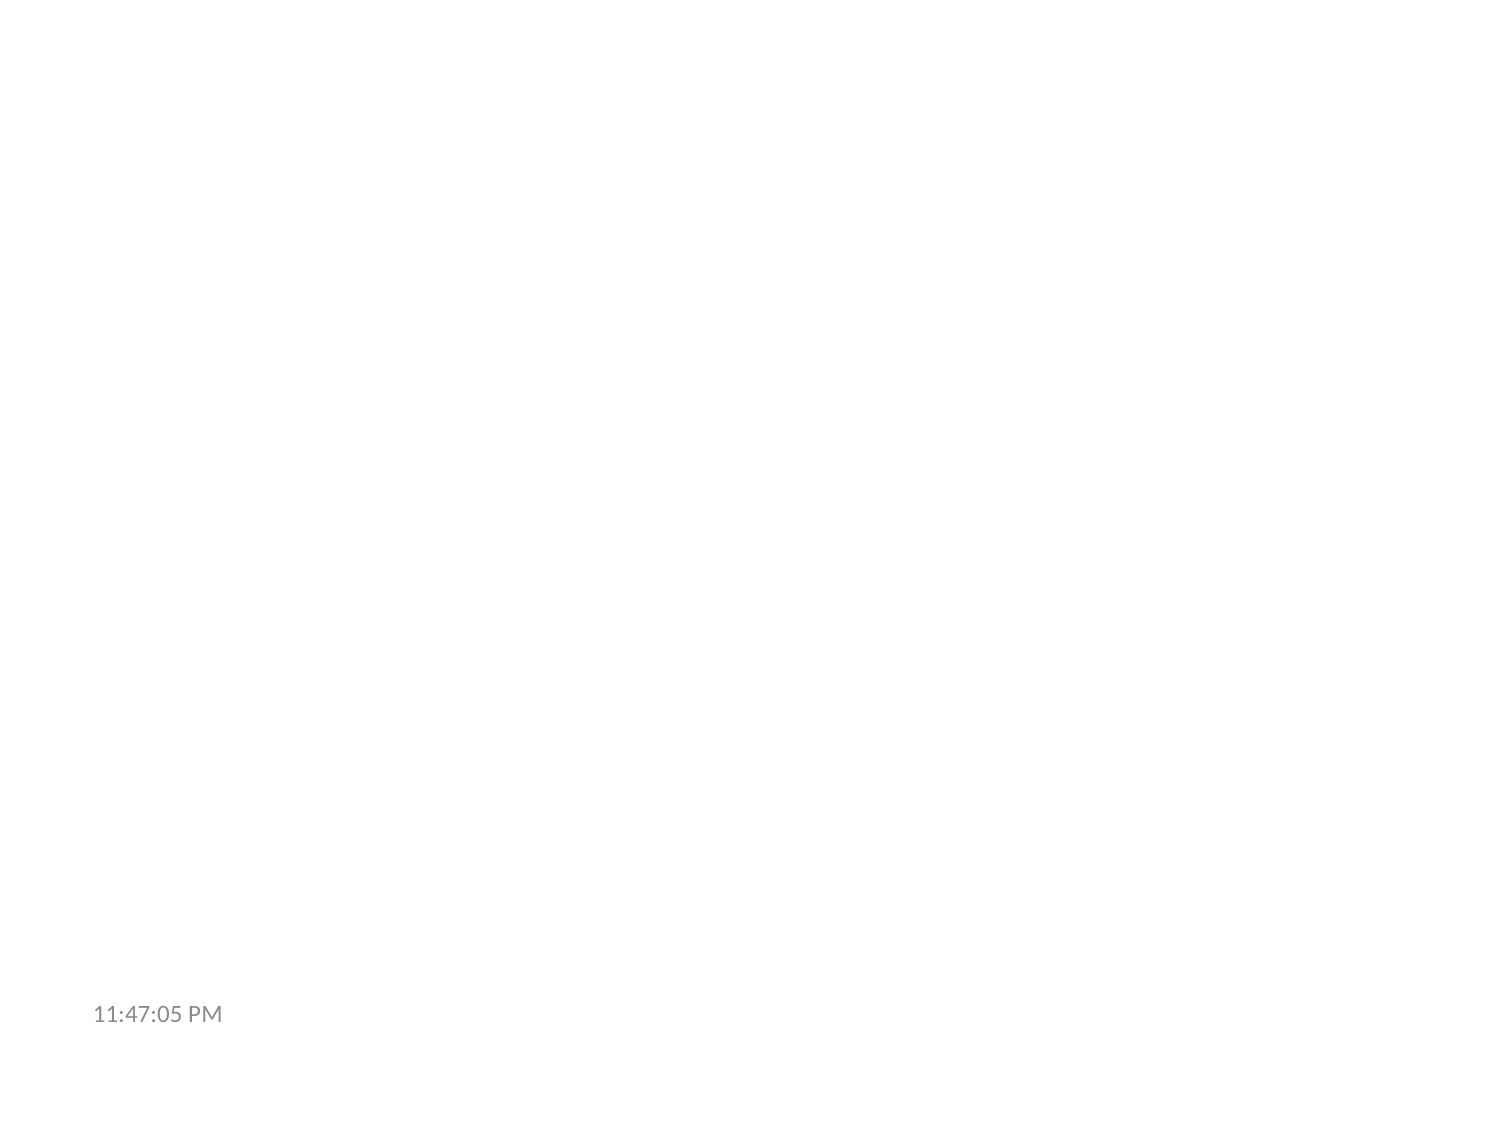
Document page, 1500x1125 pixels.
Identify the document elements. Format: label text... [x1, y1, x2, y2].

text_box 3:35:09 PM [77, 982, 428, 1043]
